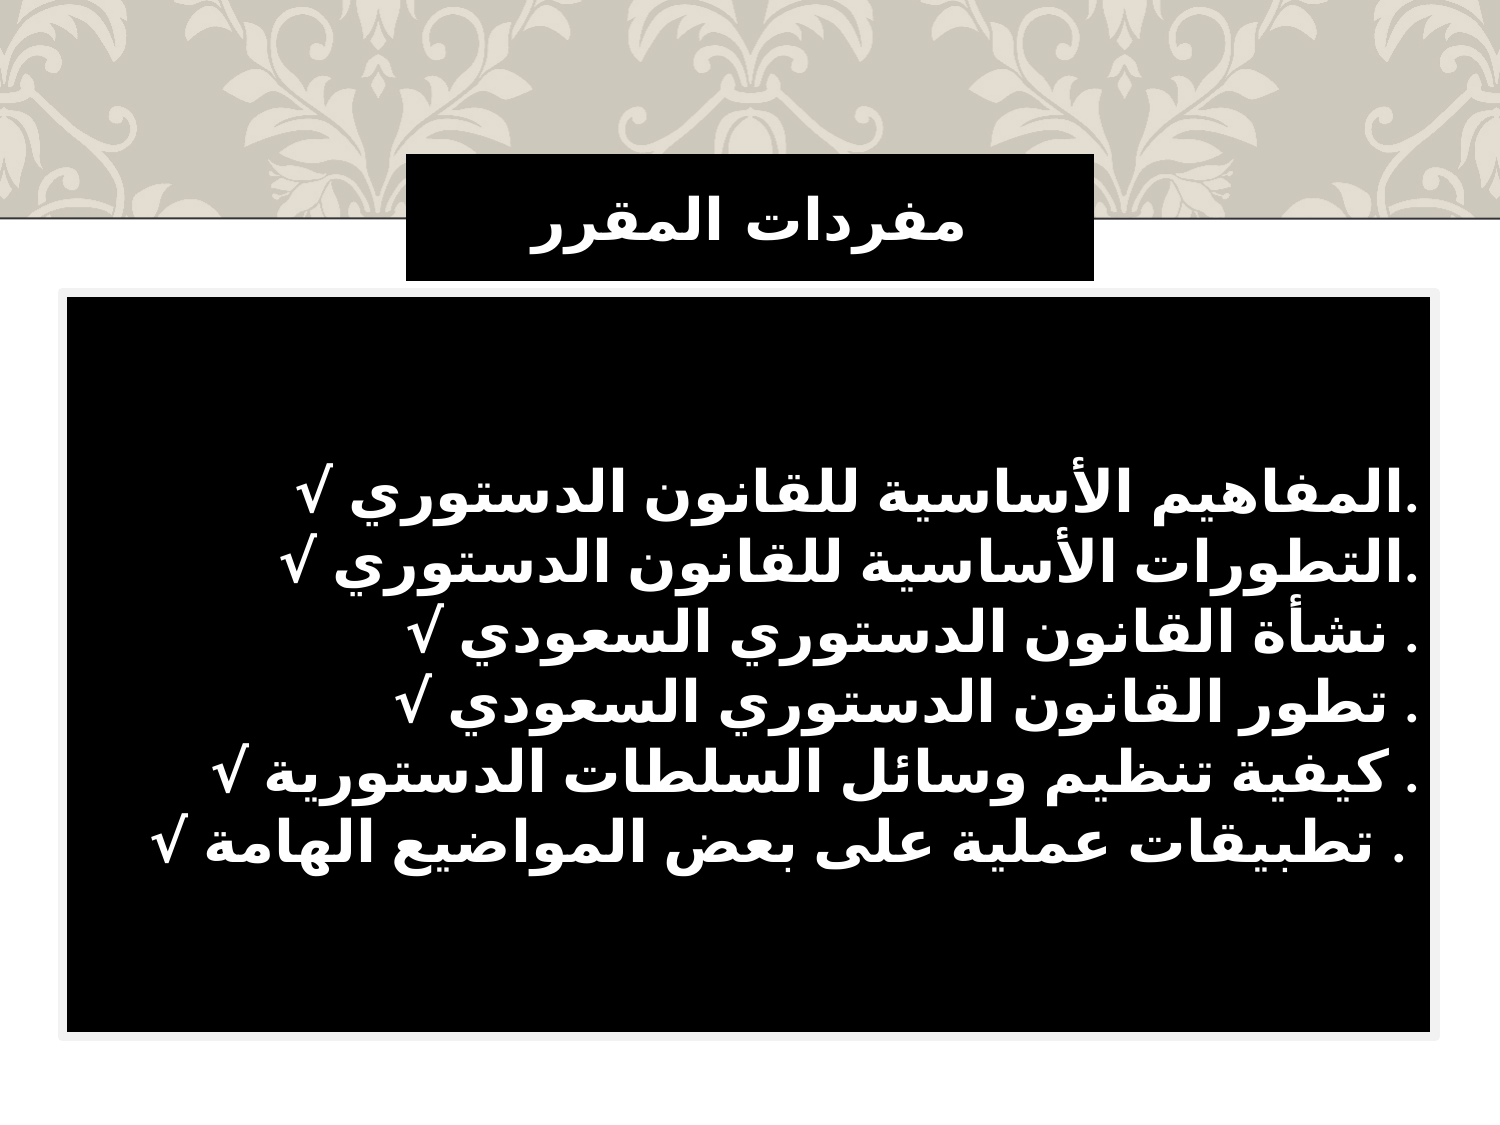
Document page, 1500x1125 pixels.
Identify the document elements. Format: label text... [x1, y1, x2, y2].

title مفردات المقرر [406, 154, 1094, 281]
text_box √ المفاهيم الأساسية للقانون الدستوري. √ التطورات الأساسية للقانون الدستوري. √ نشأة القانون الدستوري السعودي . √ تطور القانون الدستوري السعودي . √ كيفية تنظيم وسائل السلطات الدستورية . √ تطبيقات عملية على بعض المواضيع الهامة . [61, 291, 1437, 1038]
